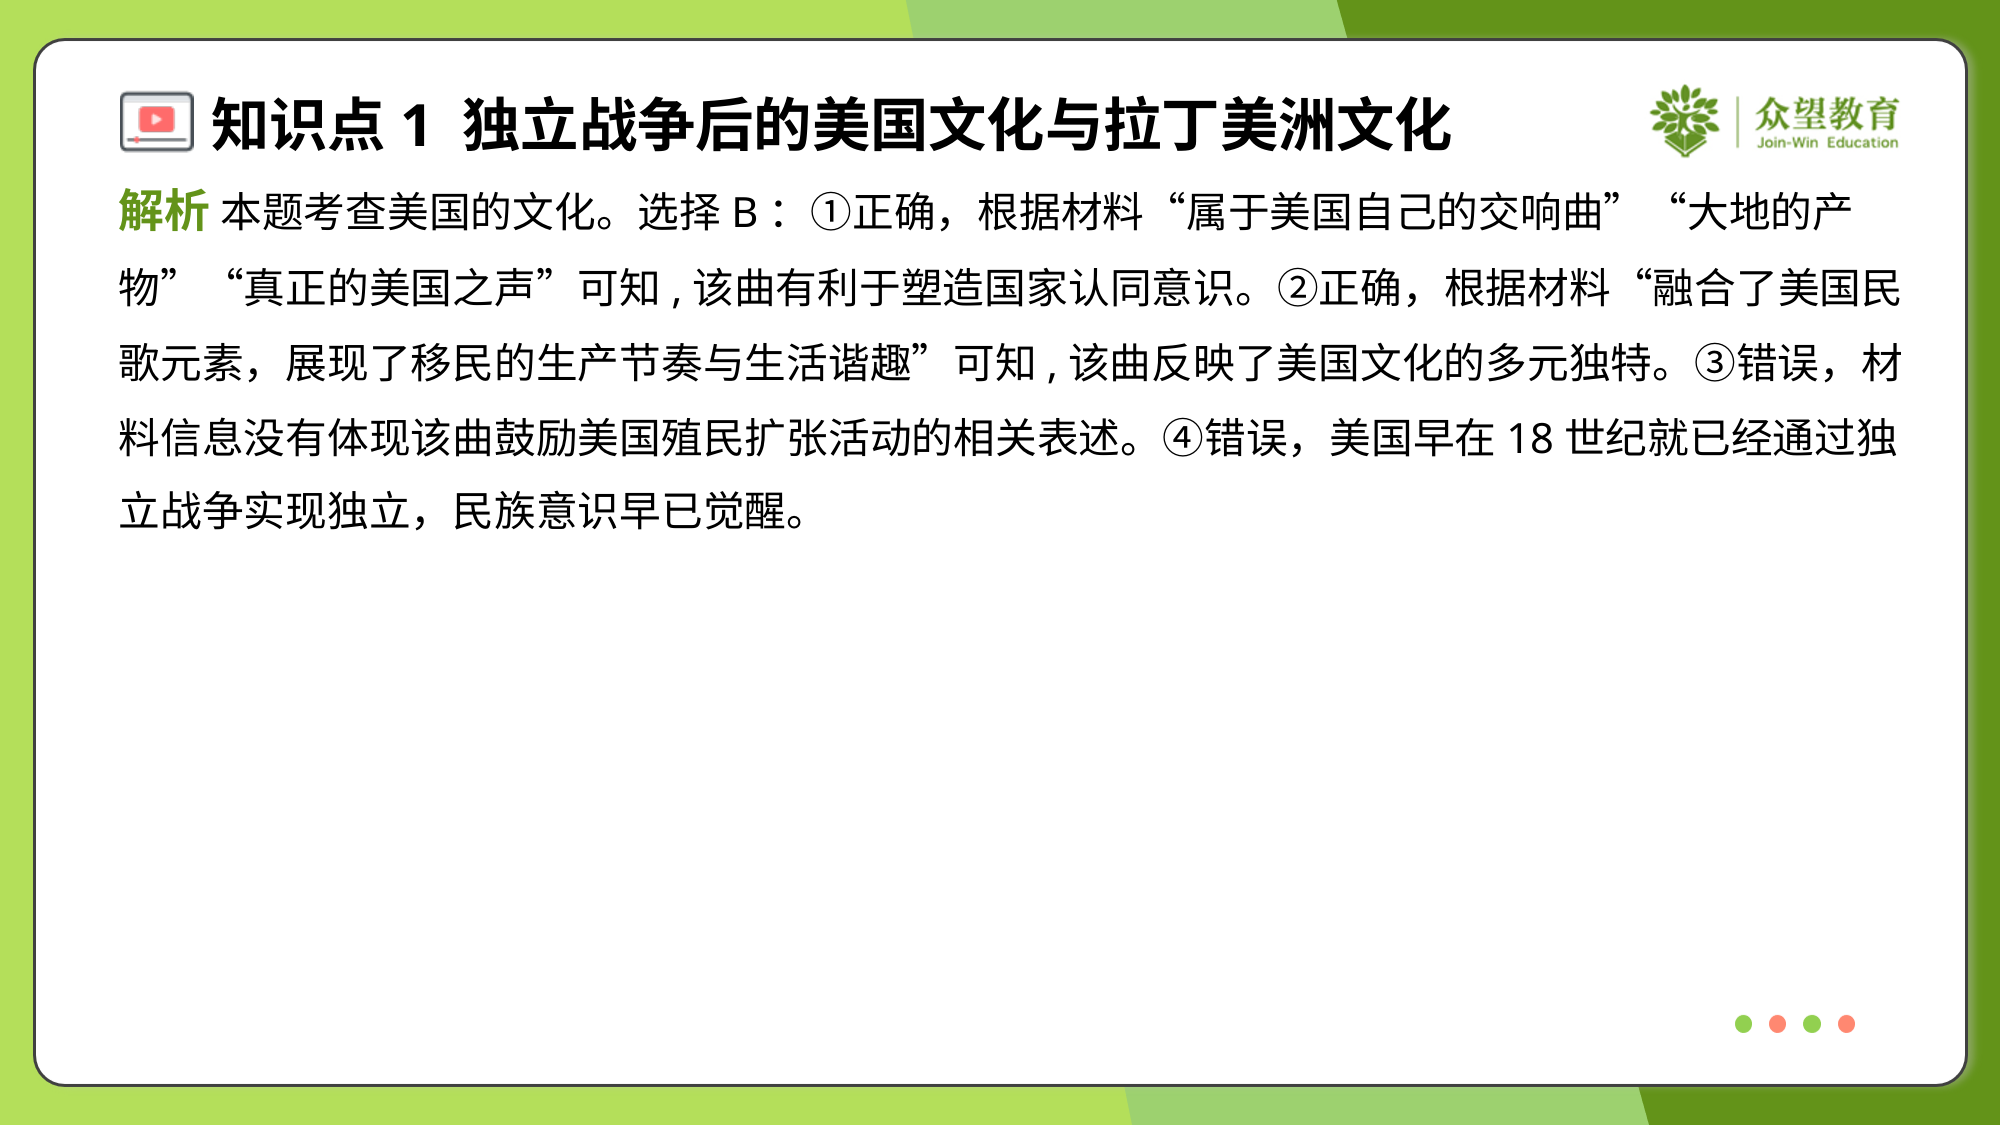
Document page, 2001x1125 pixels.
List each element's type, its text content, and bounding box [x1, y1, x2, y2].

picture [0, 0, 2000, 1125]
text_box 解析 本题考查美国的文化。选择B：①正确，根据材料“属于美国自己的交响曲”“大地的产 物”“真正的美国之声”可知,该曲有利于塑造国家认同意识。②正确，根据材料“融合了美国民 歌元素，展现了移民的生产节奏与生活谐趣”可知,该曲反映了美国文化的多元独特。③错误，材 料信息没有体现该曲鼓励美国殖民扩张活动的相关表述。④错误，美国早在18世纪就已经通过独 立战争实现独立，民族意识早已觉醒。 [118, 159, 1883, 527]
